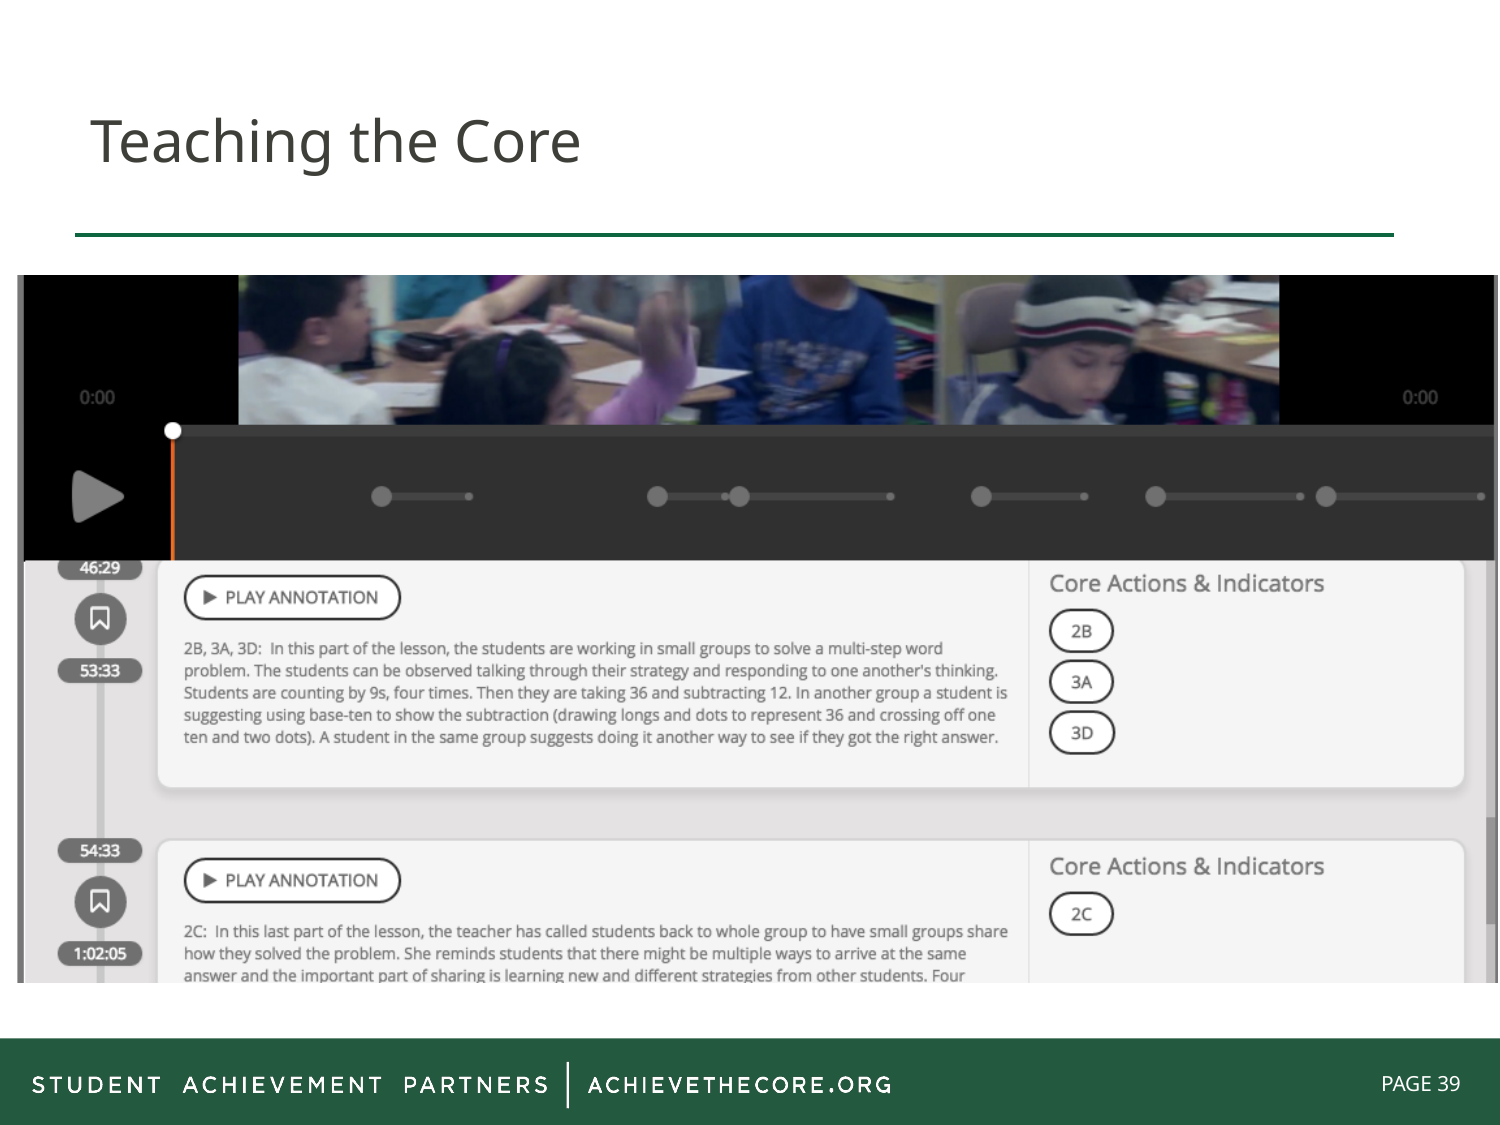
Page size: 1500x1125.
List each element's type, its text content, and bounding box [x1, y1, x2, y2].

picture [12, 1055, 911, 1112]
title Teaching the Core [75, 45, 1425, 233]
picture [0, 275, 1499, 983]
